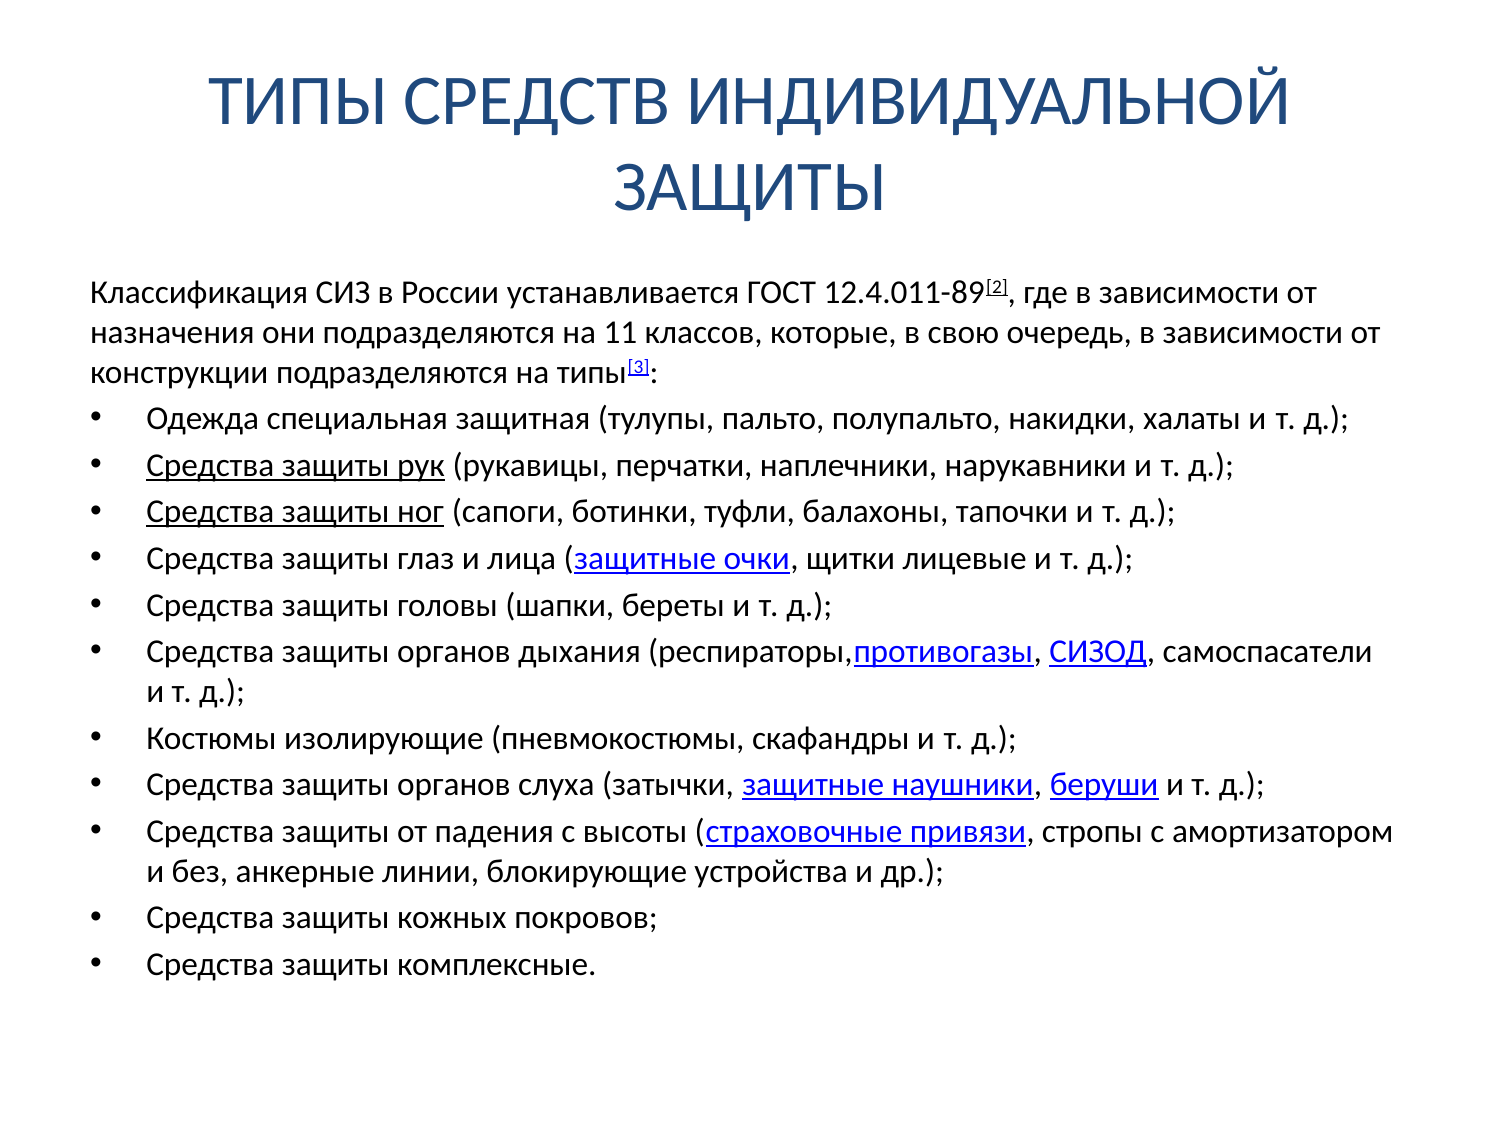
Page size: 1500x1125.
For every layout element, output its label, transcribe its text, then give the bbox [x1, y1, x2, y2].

list Классификация СИЗ в России устанавливается ГОСТ 12.4.011-89[2], где в зависимости от назначения они подразделяются на 11 классов, которые, в свою очередь, в зависимости от конструкции подразделяются на типы[3]: Одежда специальная защитная (тулупы, пальто, полупальто, накидки, халаты и т. д.); Средства защиты рук (рукавицы, перчатки, наплечники, нарукавники и т. д.); Средства защиты ног (сапоги, ботинки, туфли, балахоны, тапочки и т. д.); Средства защиты глаз и лица (защитные очки, щитки лицевые и т. д.); Средства защиты головы (шапки, береты и т. д.); Средства защиты органов дыхания (респираторы,противогазы, СИЗОД, самоспасатели и т. д.); Костюмы изолирующие (пневмокостюмы, скафандры и т. д.); Средства защиты органов слуха (затычки, защитные наушники, беруши и т. д.); Средства защиты от падения с высоты (страховочные привязи, стропы с амортизатором и без, анкерные линии, блокирующие устройства и др.); Средства защиты кожных покровов; Средства защиты комплексные. [75, 262, 1425, 1005]
title ТИПЫ СРЕДСТВ ИНДИВИДУАЛЬНОЙ ЗАЩИТЫ [75, 45, 1425, 233]
